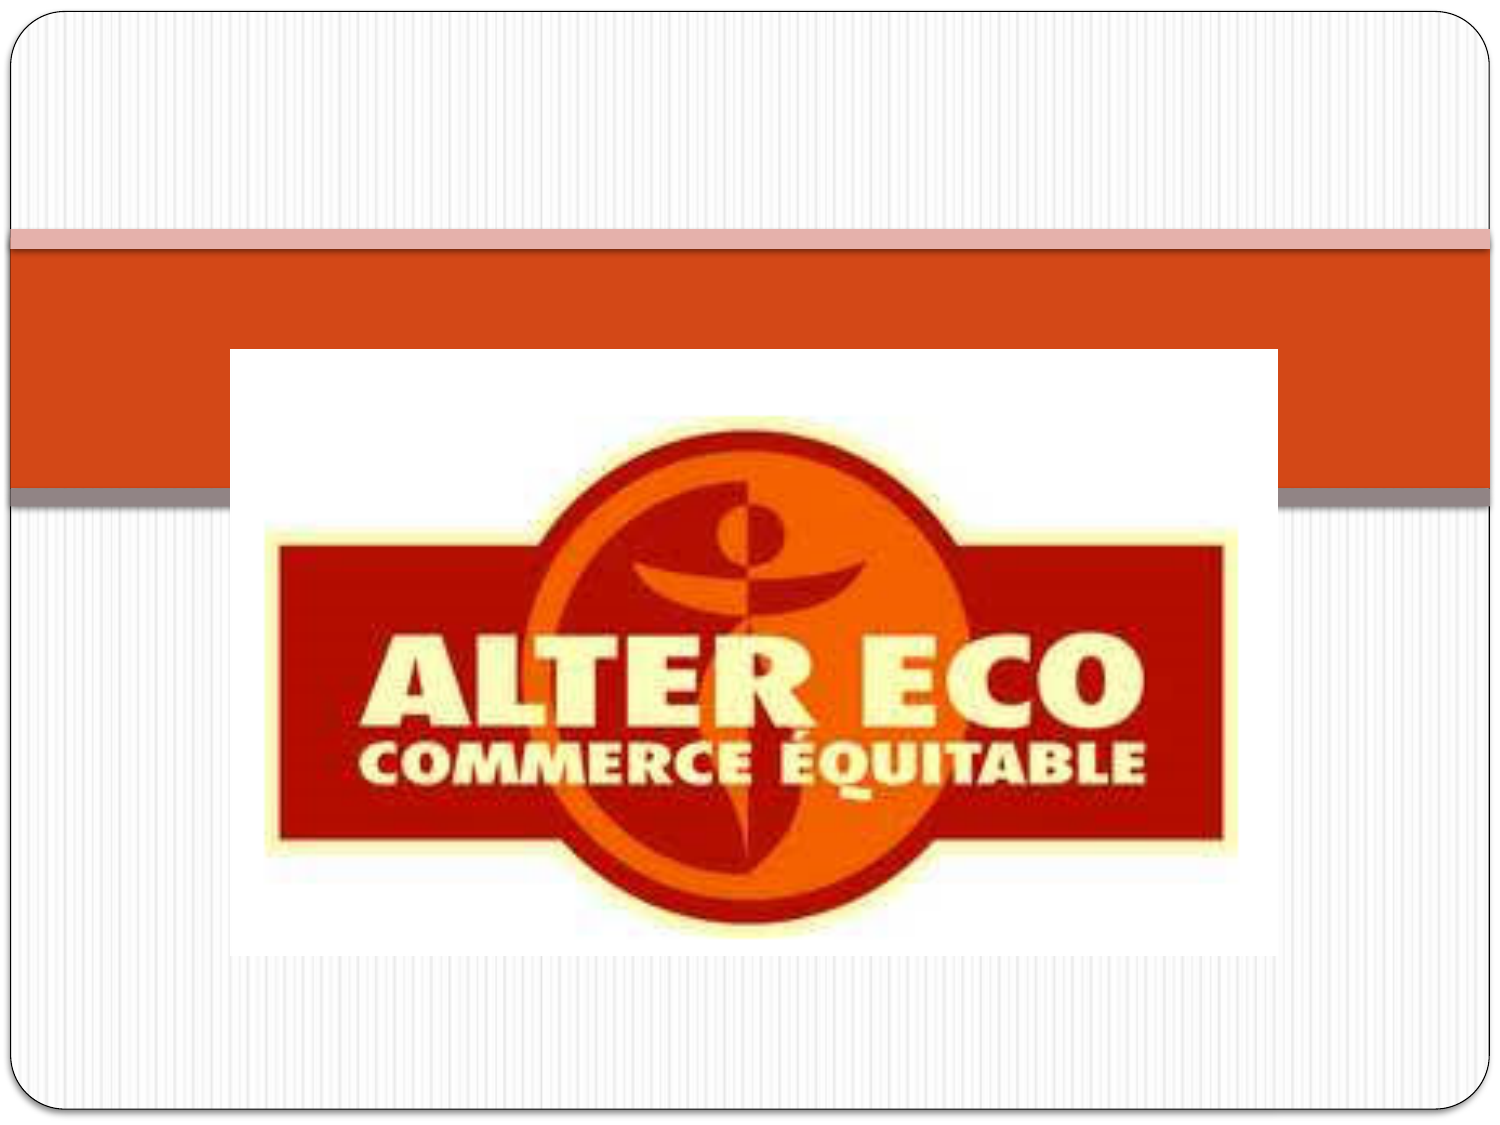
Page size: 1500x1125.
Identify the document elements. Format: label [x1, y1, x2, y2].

picture [12, 12, 1488, 229]
picture [12, 349, 1488, 1108]
